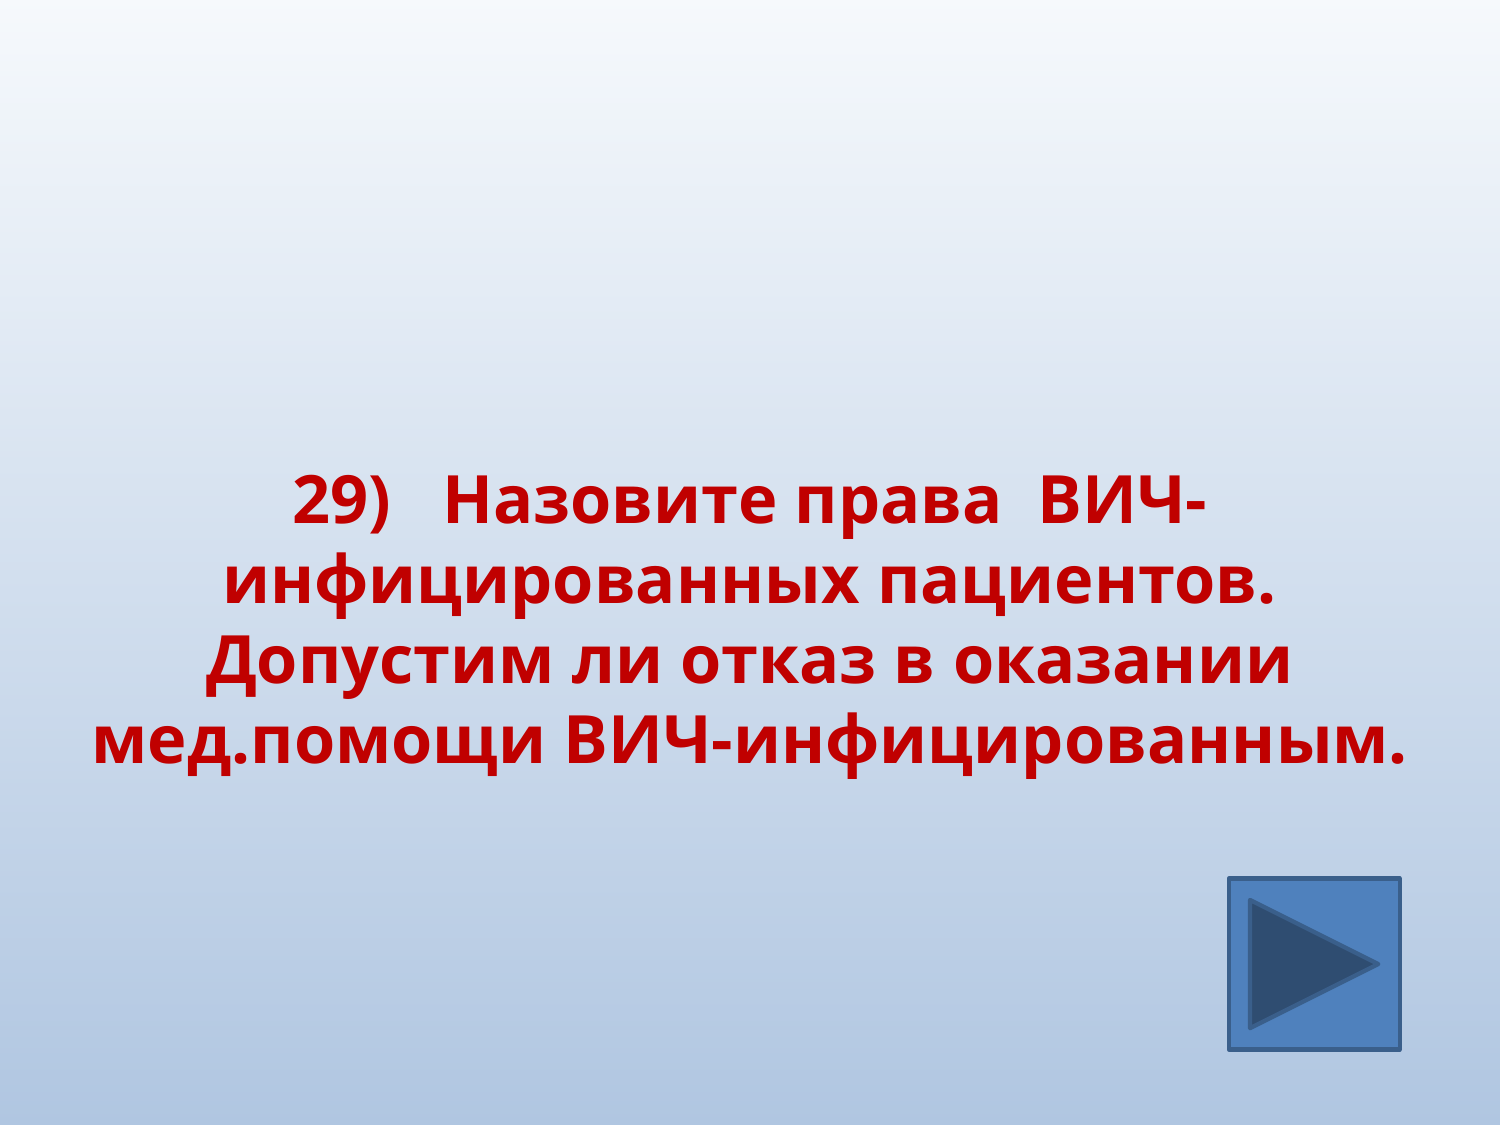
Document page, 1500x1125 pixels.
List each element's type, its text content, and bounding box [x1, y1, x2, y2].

list 29) Назовите права ВИЧ-инфицированных пациентов. Допустим ли отказ в оказании мед.помощи ВИЧ-инфицированным. [75, 262, 1425, 1005]
text_box [1227, 876, 1402, 1052]
